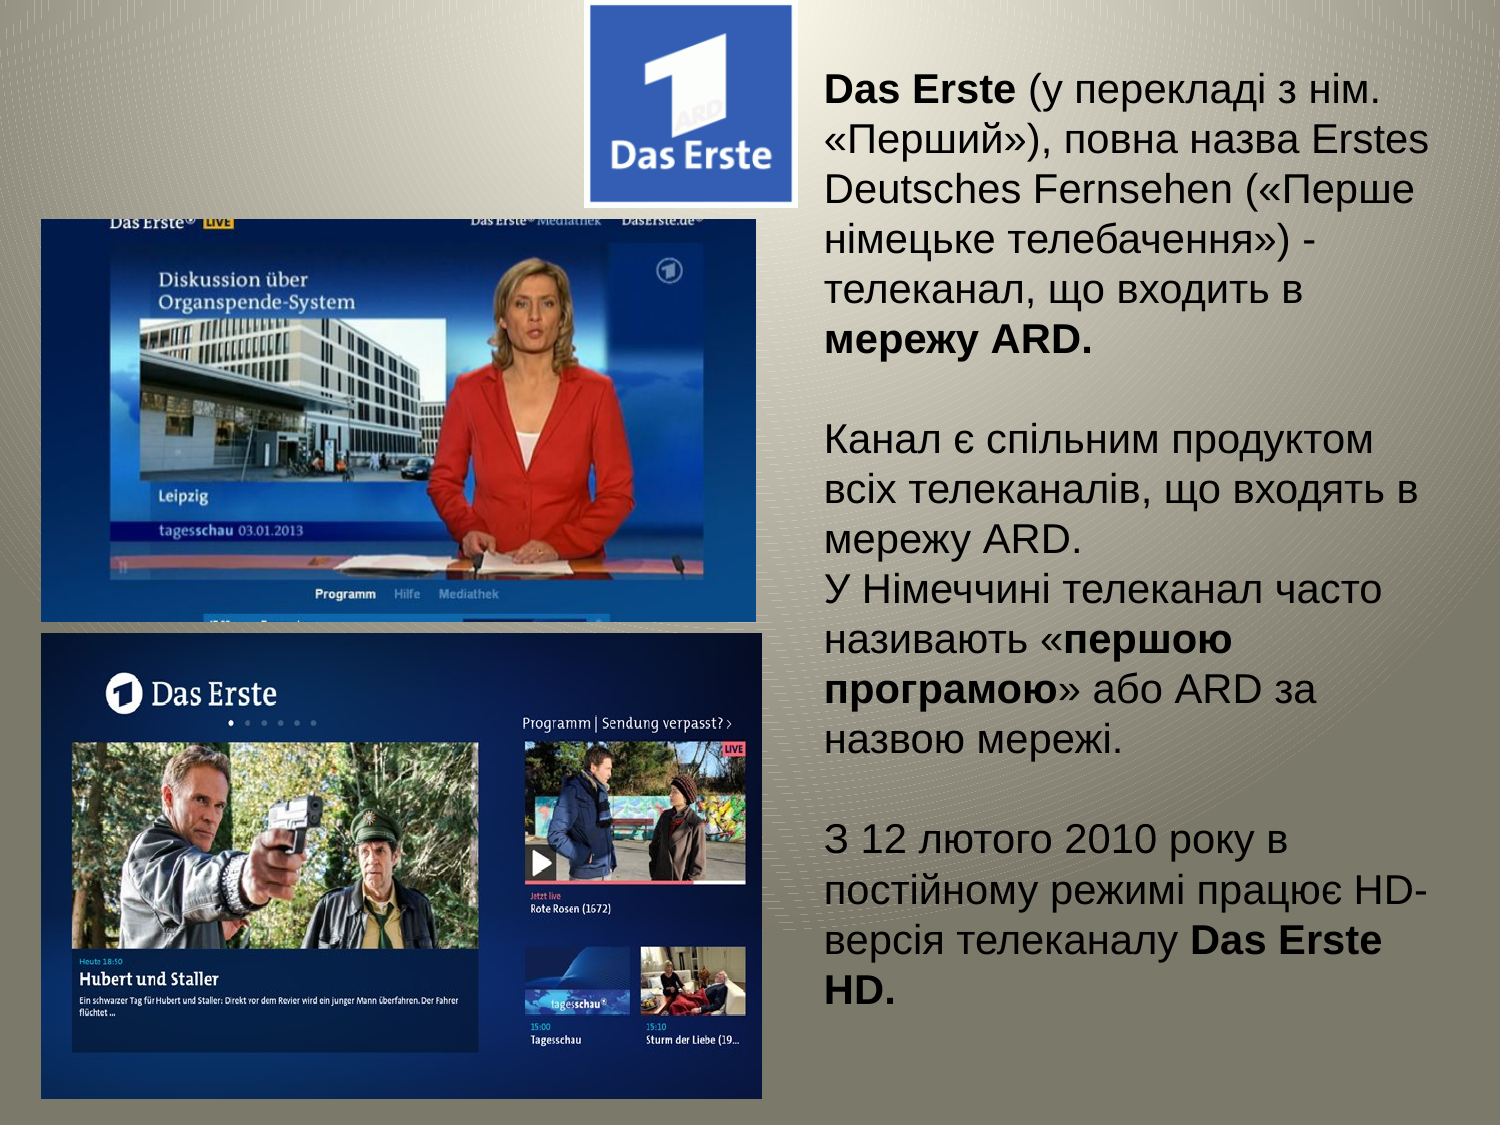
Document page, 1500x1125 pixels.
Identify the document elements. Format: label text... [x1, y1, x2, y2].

picture [40, 633, 762, 1100]
text_box Das Erste (у перекладі з нім. «Перший»), повна назва Erstes Deutsches Fernsehen («Перше німецьке телебачення») - телеканал, що входить в мережу ARD. Канал є спільним продуктом всіх телеканалів, що входять в мережу ARD. У Німеччині телеканал часто називають «першою програмою» або ARD за назвою мережі. З 12 лютого 2010 року в постійному режимі працює HD-версія телеканалу Das Erste HD. [809, 54, 1453, 1020]
picture [40, 219, 756, 622]
picture [584, 0, 798, 209]
